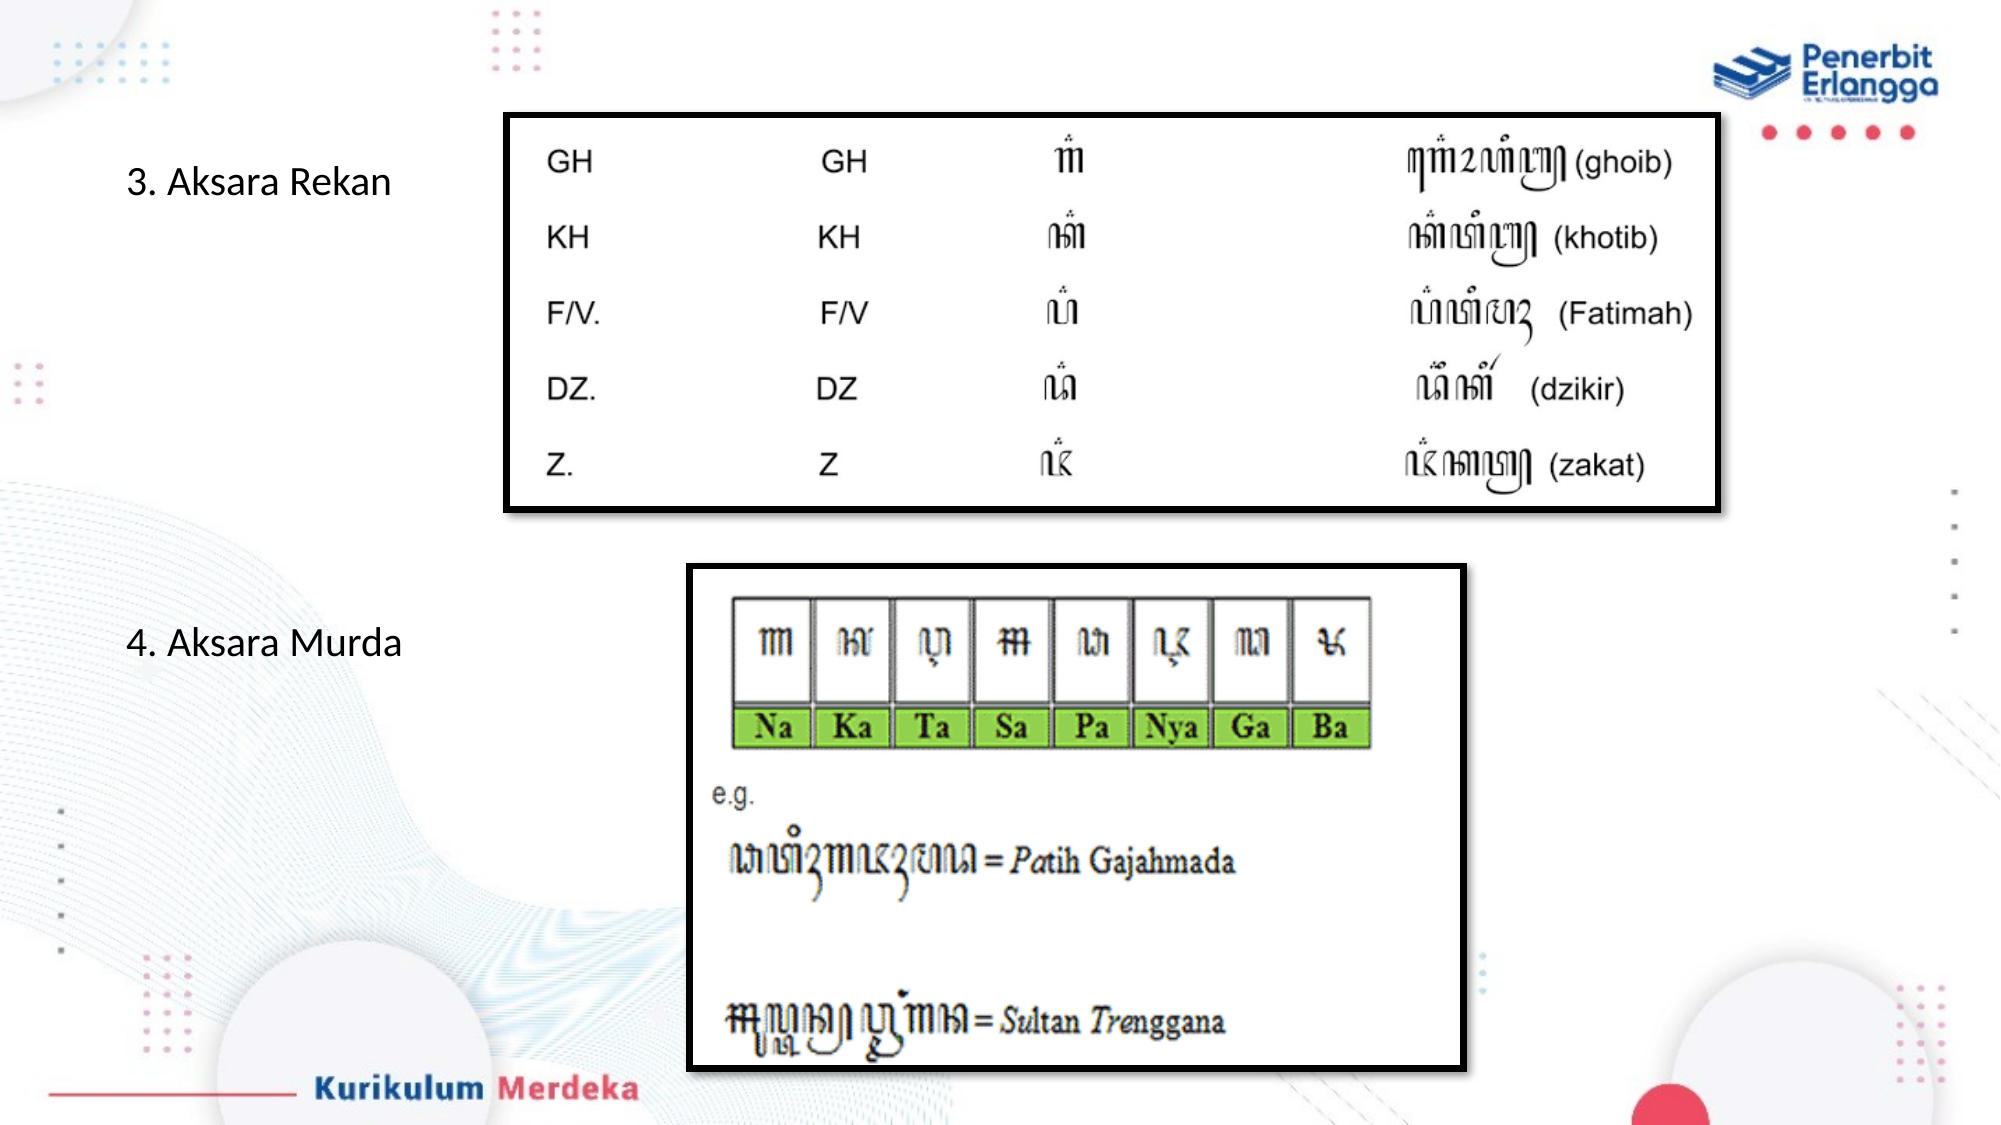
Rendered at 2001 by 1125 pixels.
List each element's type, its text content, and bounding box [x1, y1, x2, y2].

picture [0, 0, 2001, 1125]
list 3. Aksara Rekan 4. Aksara Murda [111, 151, 1836, 1066]
